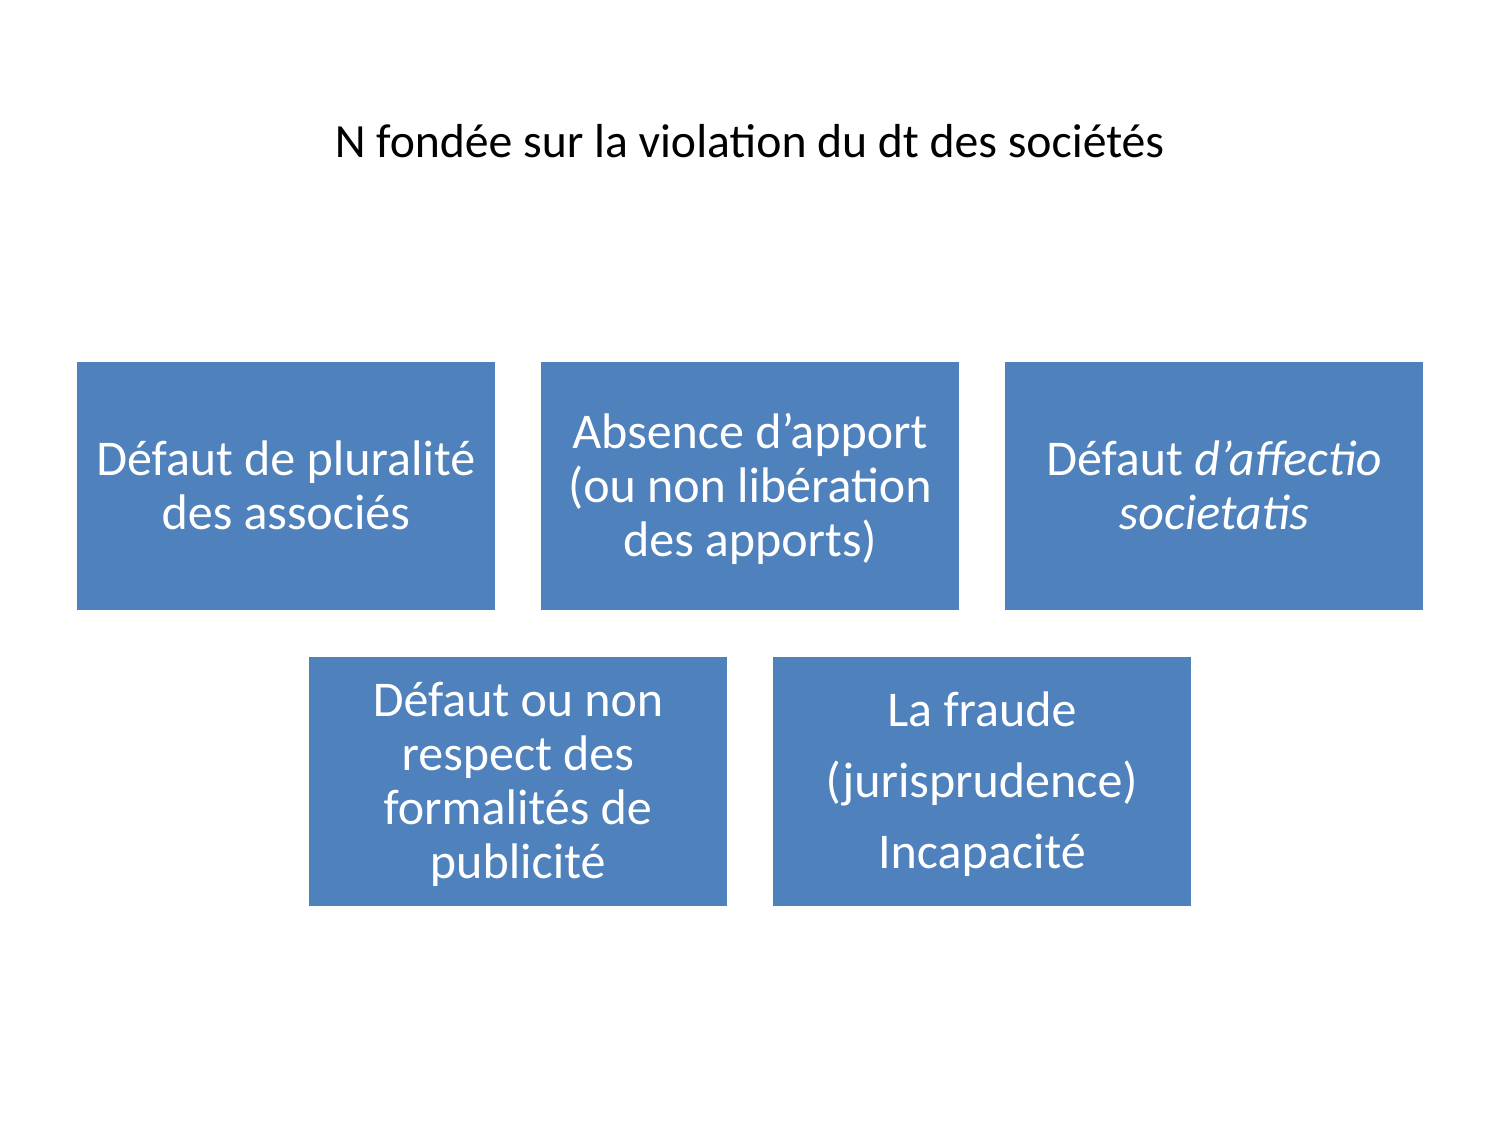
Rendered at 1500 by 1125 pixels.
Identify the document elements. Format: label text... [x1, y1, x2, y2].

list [74, 262, 1426, 1006]
title N fondée sur la violation du dt des sociétés [75, 45, 1425, 233]
